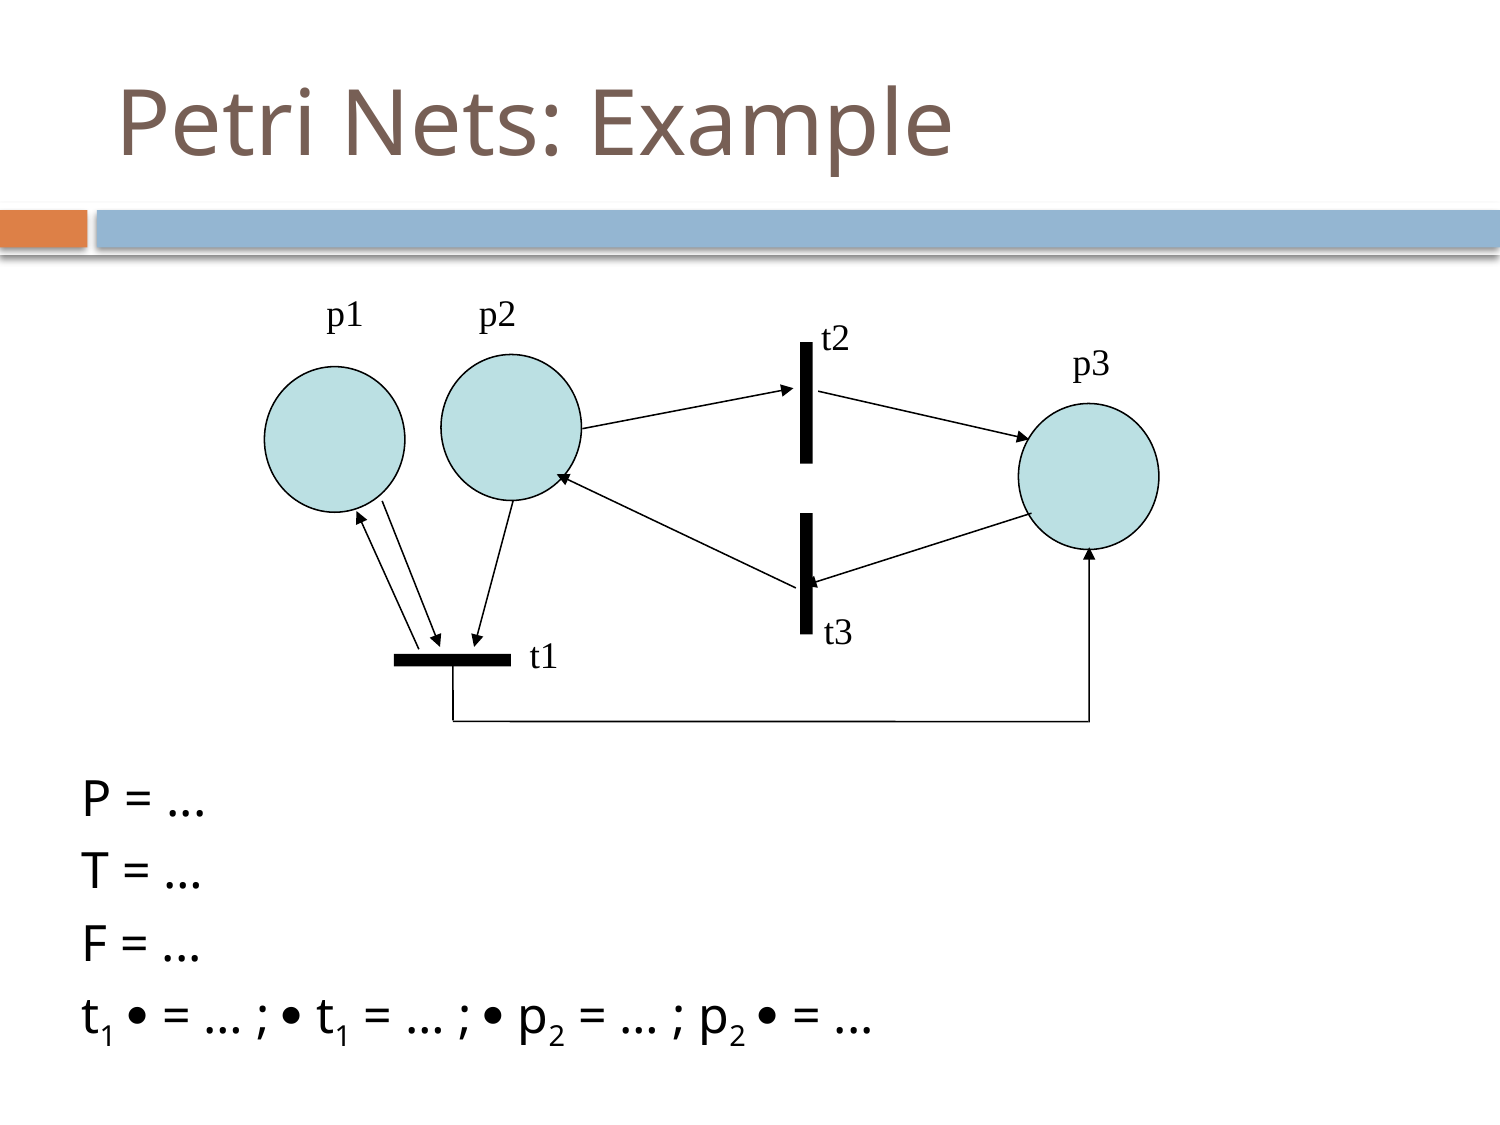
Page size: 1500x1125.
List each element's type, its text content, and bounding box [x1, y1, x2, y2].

title Petri Nets: Example [100, 37, 1438, 200]
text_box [264, 280, 1160, 723]
list P = ... T = … F = ... t1  = … ;  t1 = … ;  p2 = … ; p2  = ... [66, 759, 1405, 1098]
